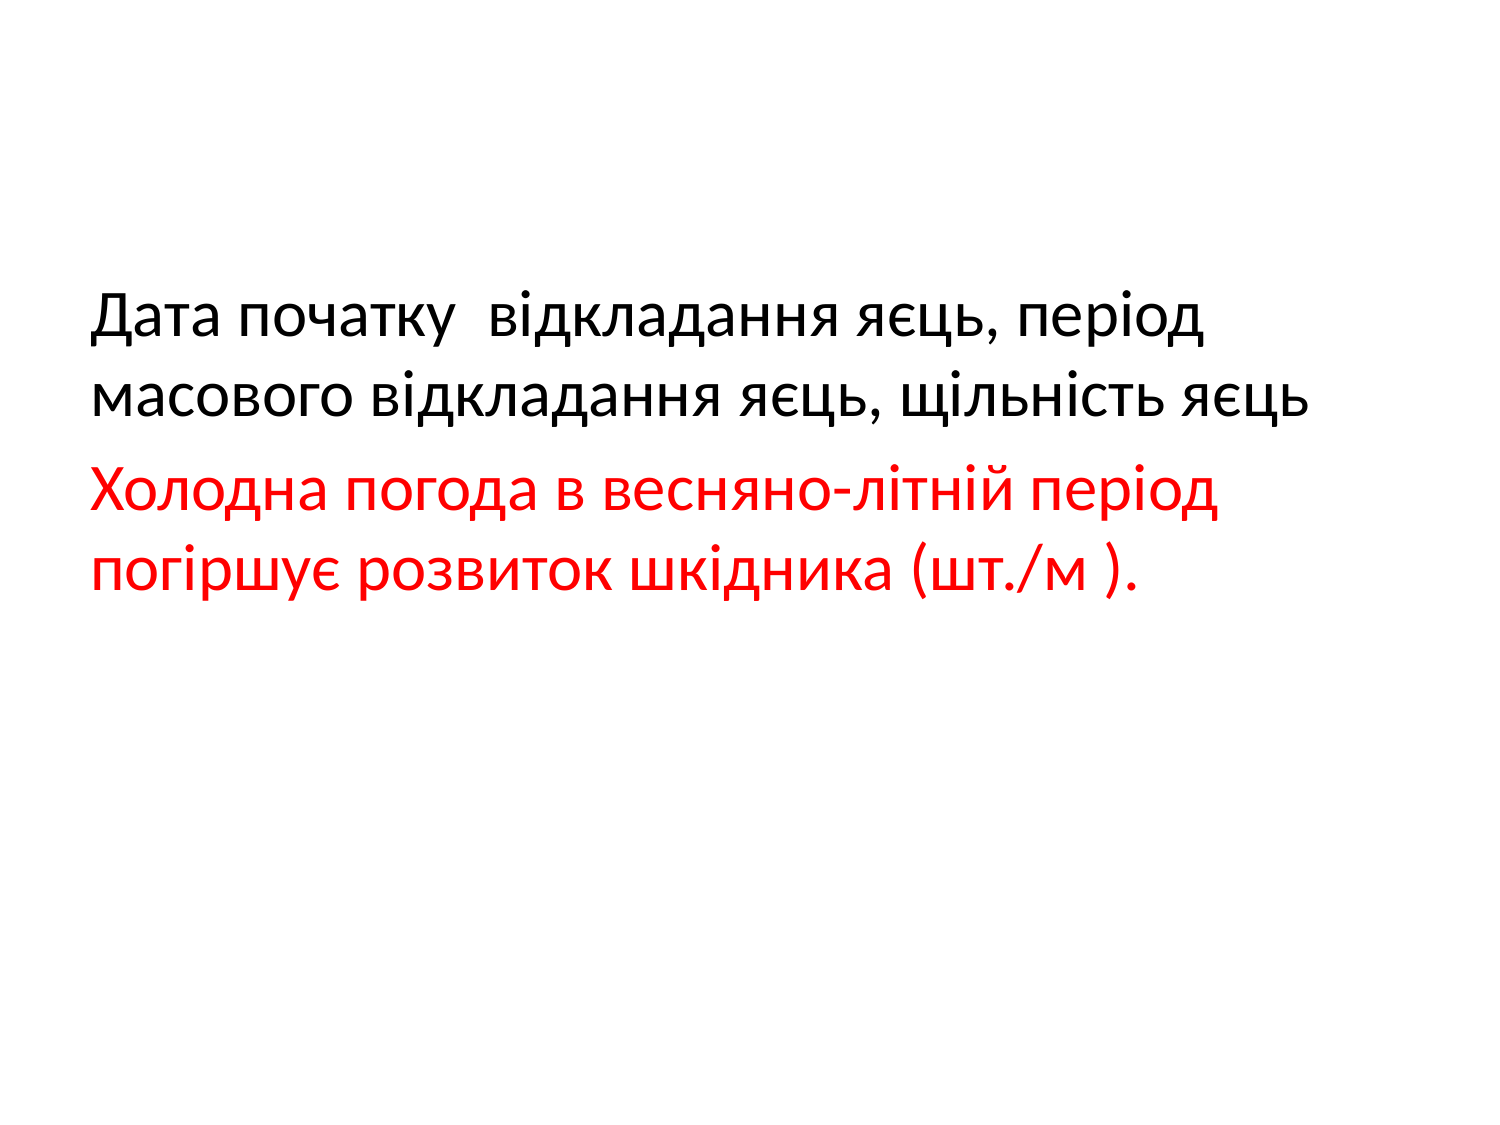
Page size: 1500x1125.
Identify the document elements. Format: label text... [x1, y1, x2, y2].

list Дата початку відкладання яєць, період масового відкладання яєць, щільність яєць Холодна погода в весняно-літній період погіршує розвиток шкідника (шт./м ). [75, 262, 1425, 1005]
